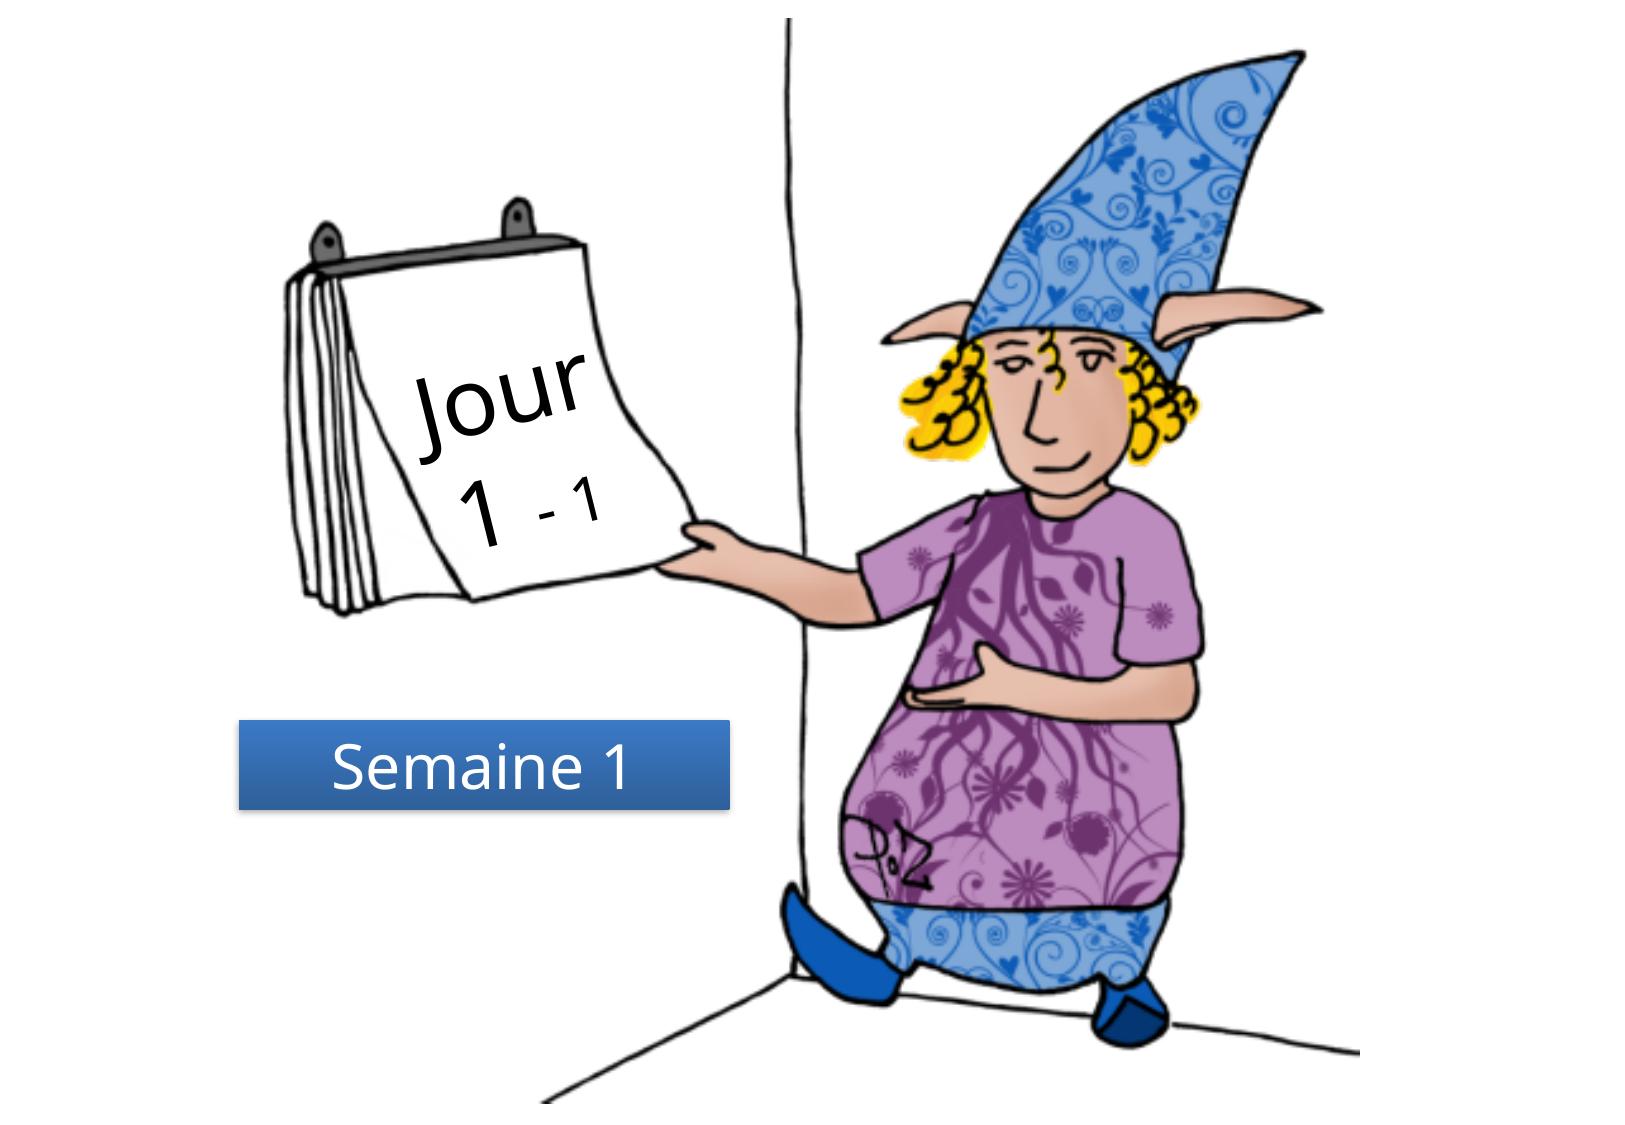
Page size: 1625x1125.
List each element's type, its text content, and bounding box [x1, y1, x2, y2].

picture [264, 18, 1360, 1104]
text_box Jour 1 - 1 [339, 290, 693, 597]
text_box Semaine 1 [239, 720, 730, 810]
